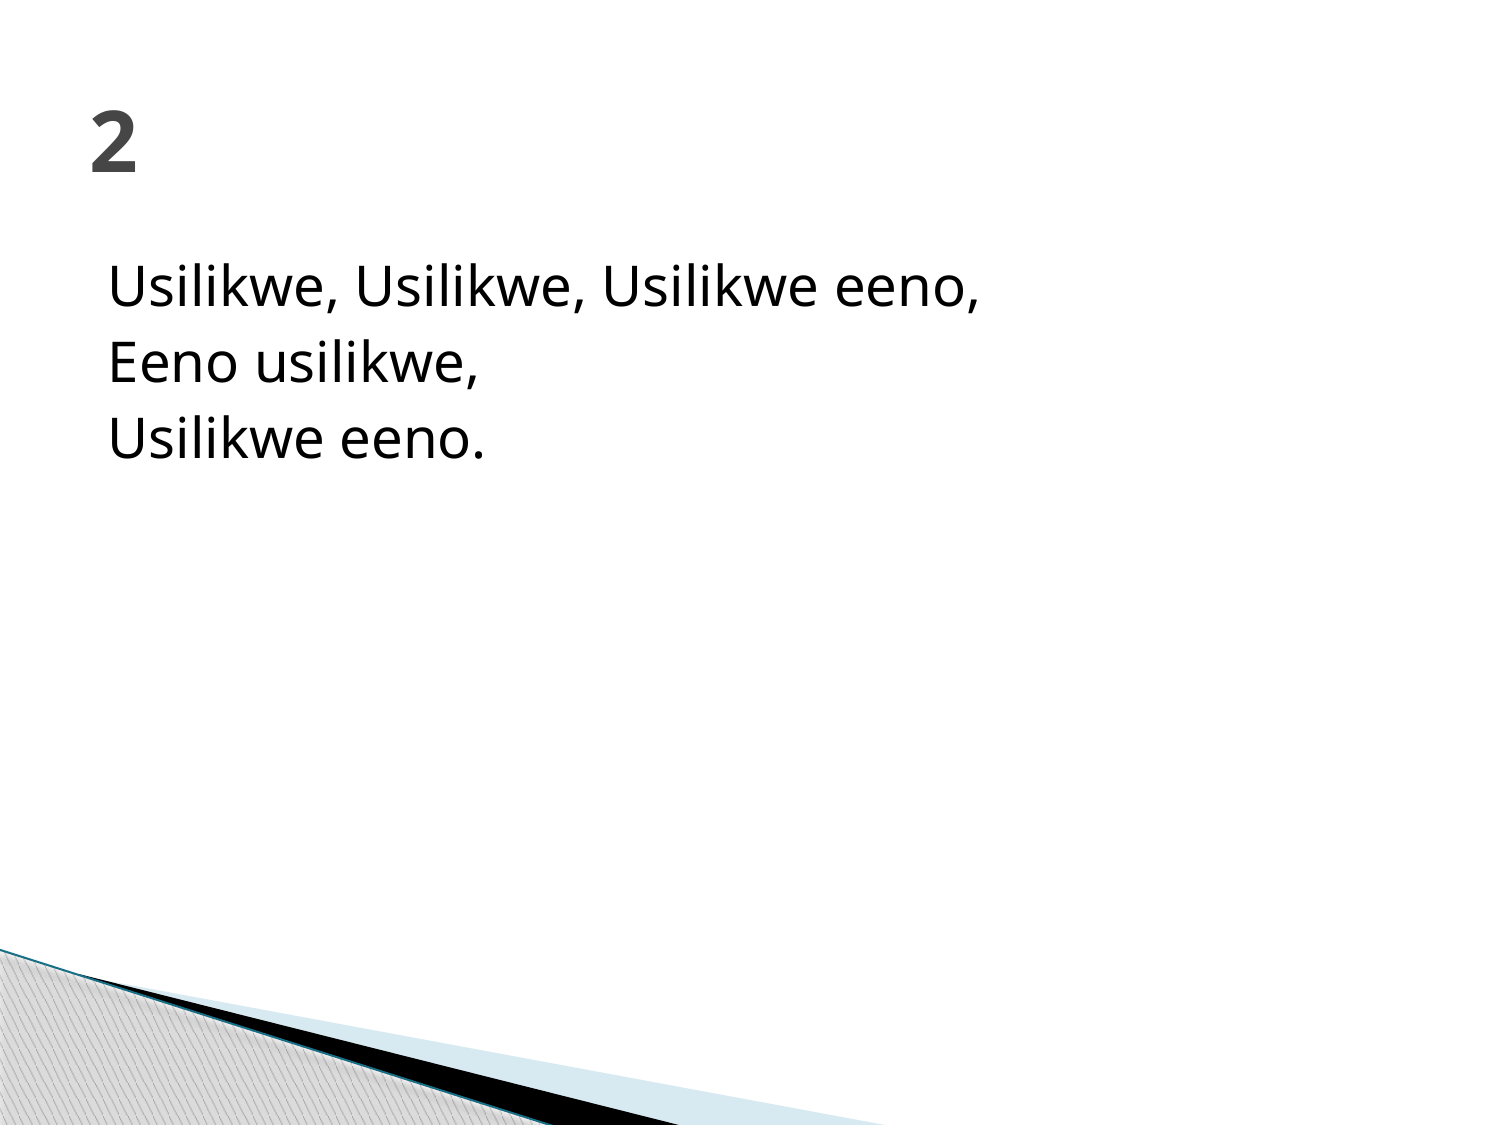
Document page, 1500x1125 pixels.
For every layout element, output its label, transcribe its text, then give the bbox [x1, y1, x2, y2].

title 2 [75, 45, 1425, 233]
list Usilikwe, Usilikwe, Usilikwe eeno, Eeno usilikwe, Usilikwe eeno. [75, 243, 1425, 986]
